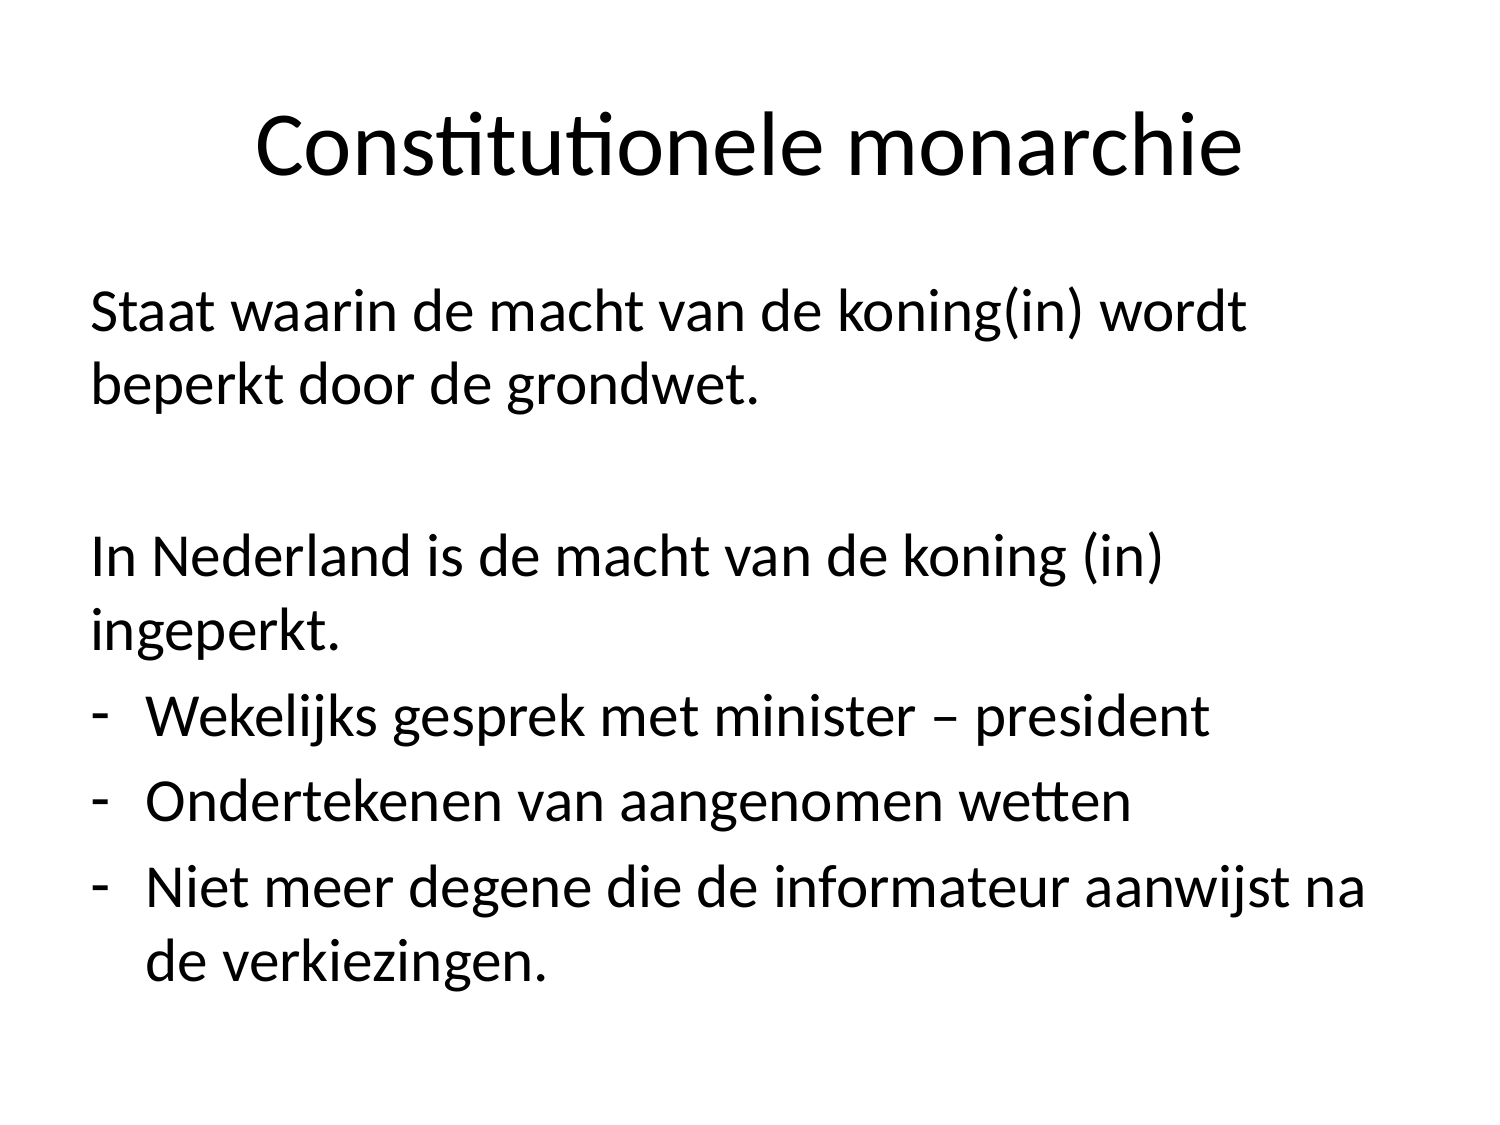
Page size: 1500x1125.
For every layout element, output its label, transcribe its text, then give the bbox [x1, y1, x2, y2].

list Staat waarin de macht van de koning(in) wordt beperkt door de grondwet. In Nederland is de macht van de koning (in) ingeperkt. Wekelijks gesprek met minister – president Ondertekenen van aangenomen wetten Niet meer degene die de informateur aanwijst na de verkiezingen. [75, 262, 1425, 1005]
title Constitutionele monarchie [75, 45, 1425, 233]
